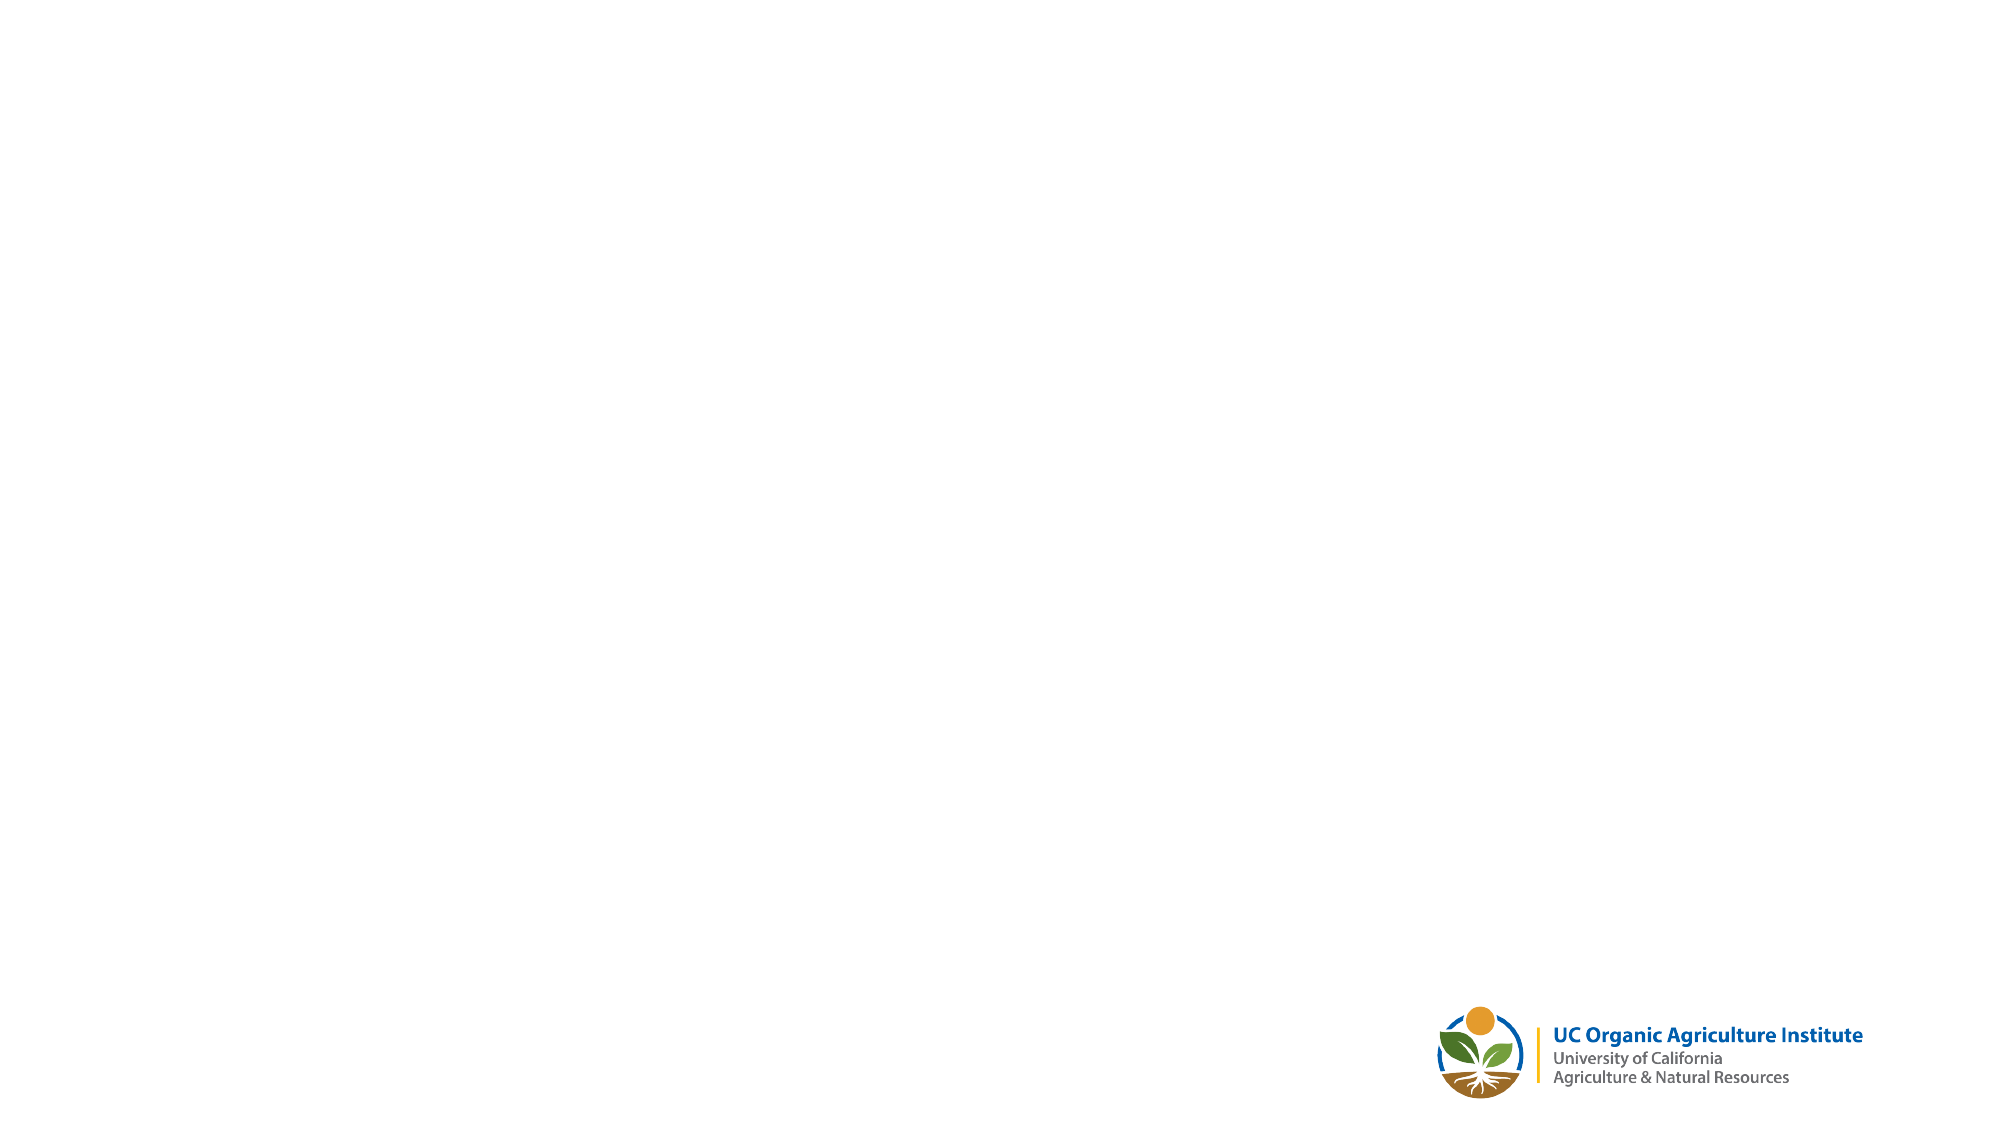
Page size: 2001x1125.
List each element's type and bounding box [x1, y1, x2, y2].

picture [1437, 1000, 1863, 1105]
